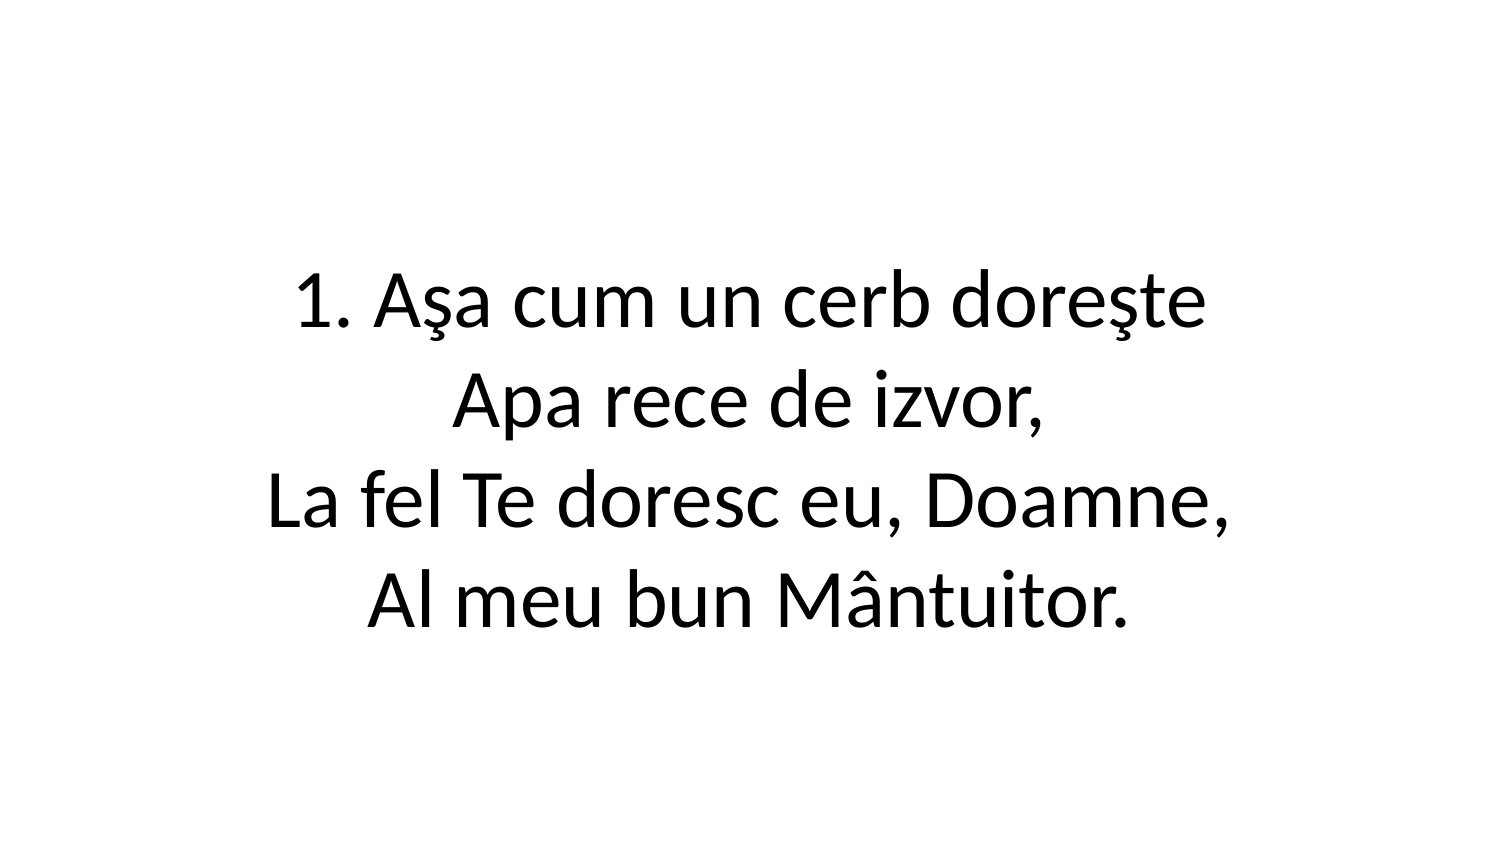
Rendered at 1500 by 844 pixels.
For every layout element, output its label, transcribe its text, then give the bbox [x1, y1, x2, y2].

text_box 1. Aşa cum un cerb doreşte Apa rece de izvor, La fel Te doresc eu, Doamne, Al meu bun Mântuitor. [252, 192, 1248, 652]
